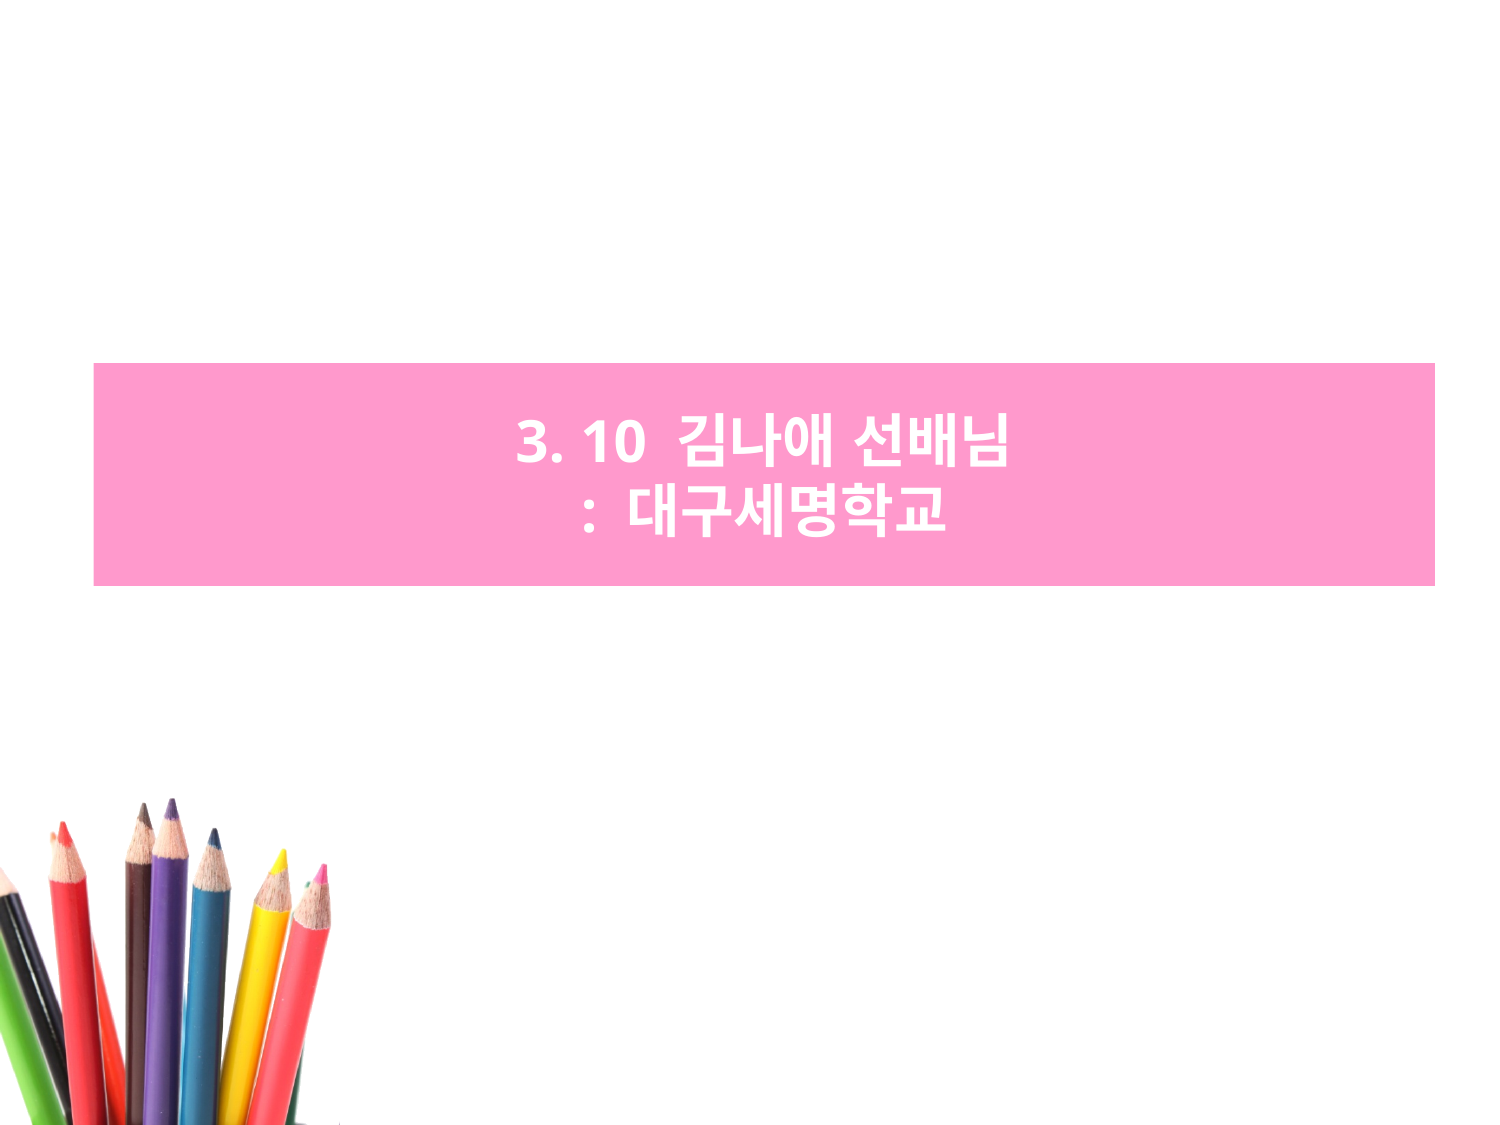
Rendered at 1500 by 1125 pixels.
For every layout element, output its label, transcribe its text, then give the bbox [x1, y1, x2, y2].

picture [0, 614, 341, 1125]
text_box 3. 10 김나애 선배님 : 대구세명학교 [92, 361, 1437, 588]
